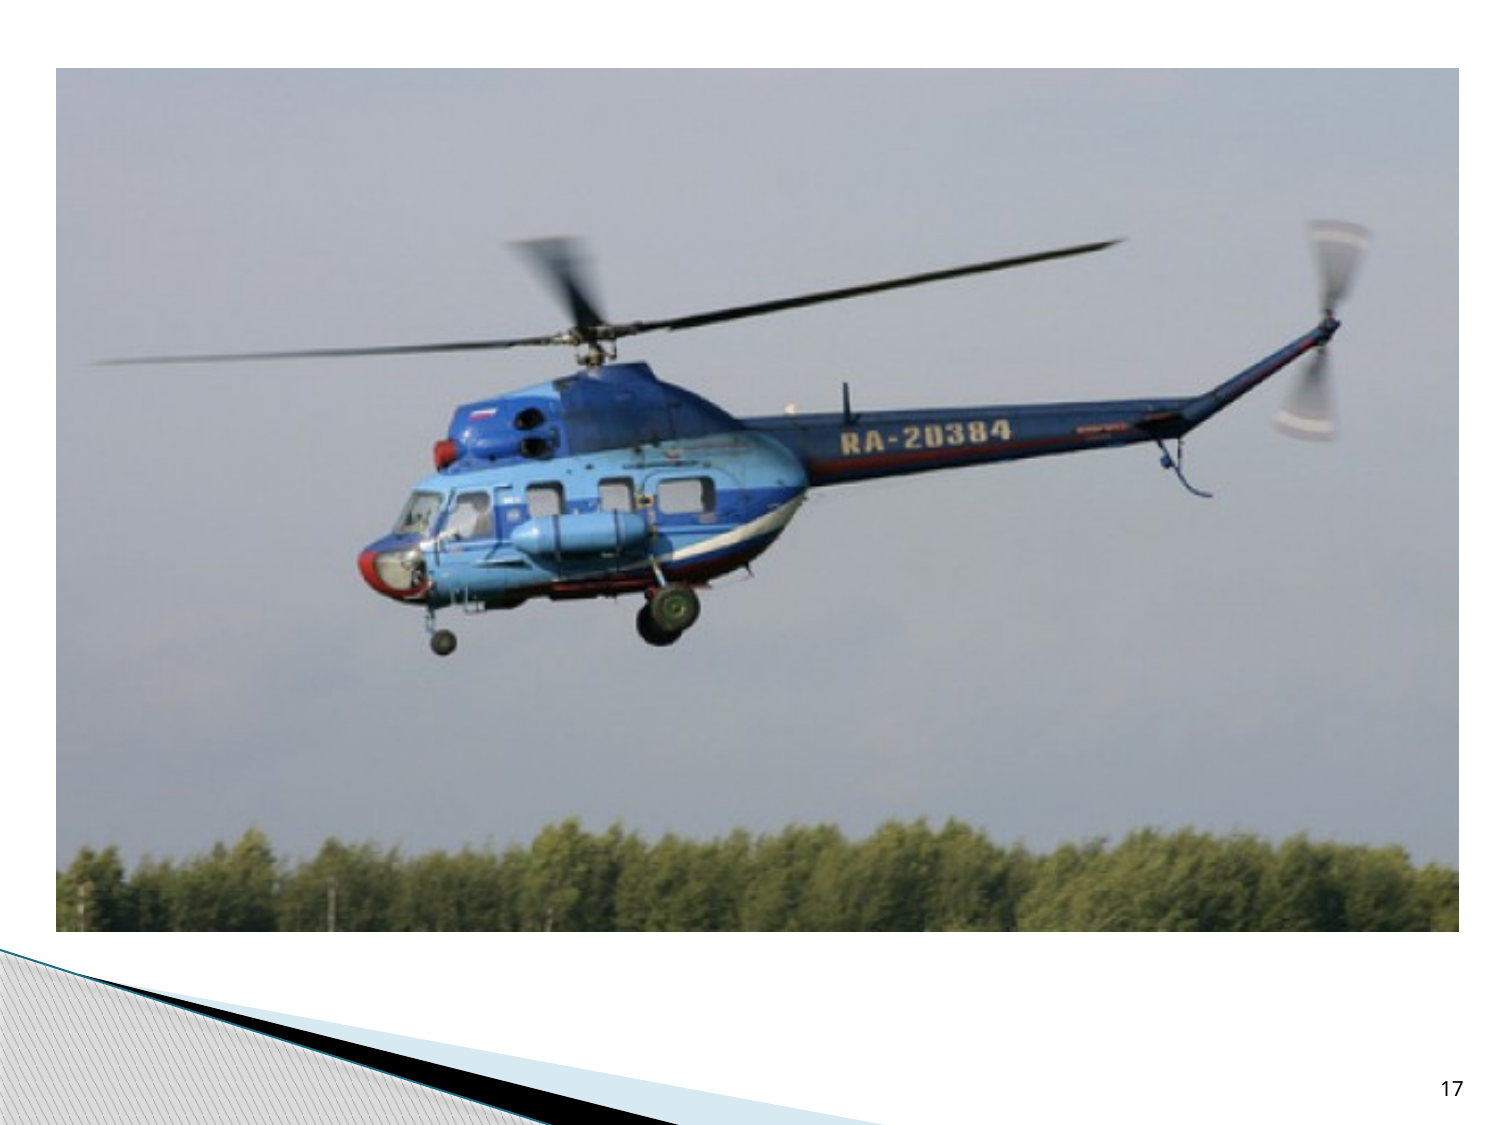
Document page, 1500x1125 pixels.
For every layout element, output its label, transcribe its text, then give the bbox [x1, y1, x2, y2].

slide_number 17 [1418, 1051, 1479, 1112]
picture [56, 68, 1459, 932]
